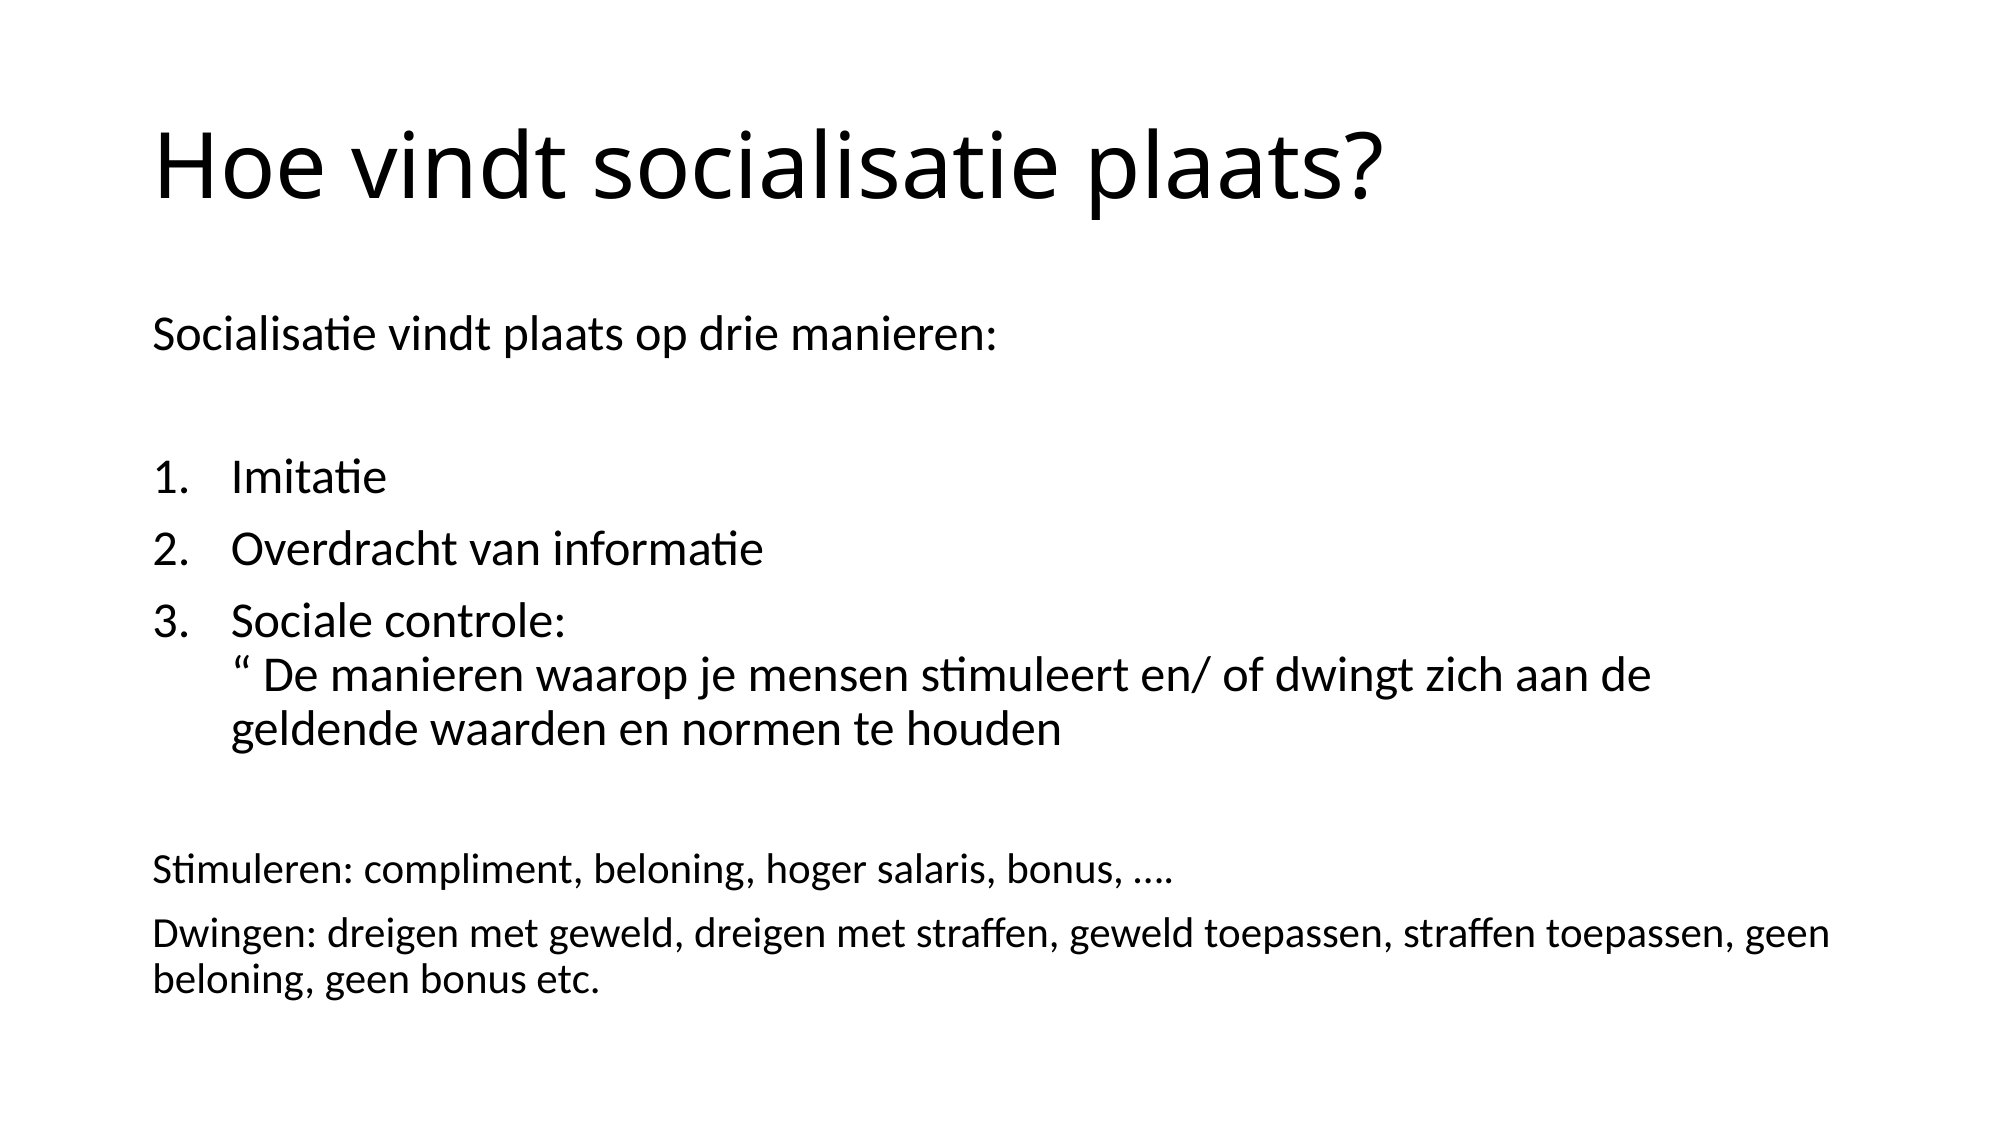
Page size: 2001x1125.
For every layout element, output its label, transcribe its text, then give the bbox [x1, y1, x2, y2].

list Socialisatie vindt plaats op drie manieren: Imitatie Overdracht van informatie Sociale controle: “ De manieren waarop je mensen stimuleert en/ of dwingt zich aan de geldende waarden en normen te houden Stimuleren: compliment, beloning, hoger salaris, bonus, …. Dwingen: dreigen met geweld, dreigen met straffen, geweld toepassen, straffen toepassen, geen beloning, geen bonus etc. [137, 299, 1863, 1014]
title Hoe vindt socialisatie plaats? [137, 59, 1863, 278]
